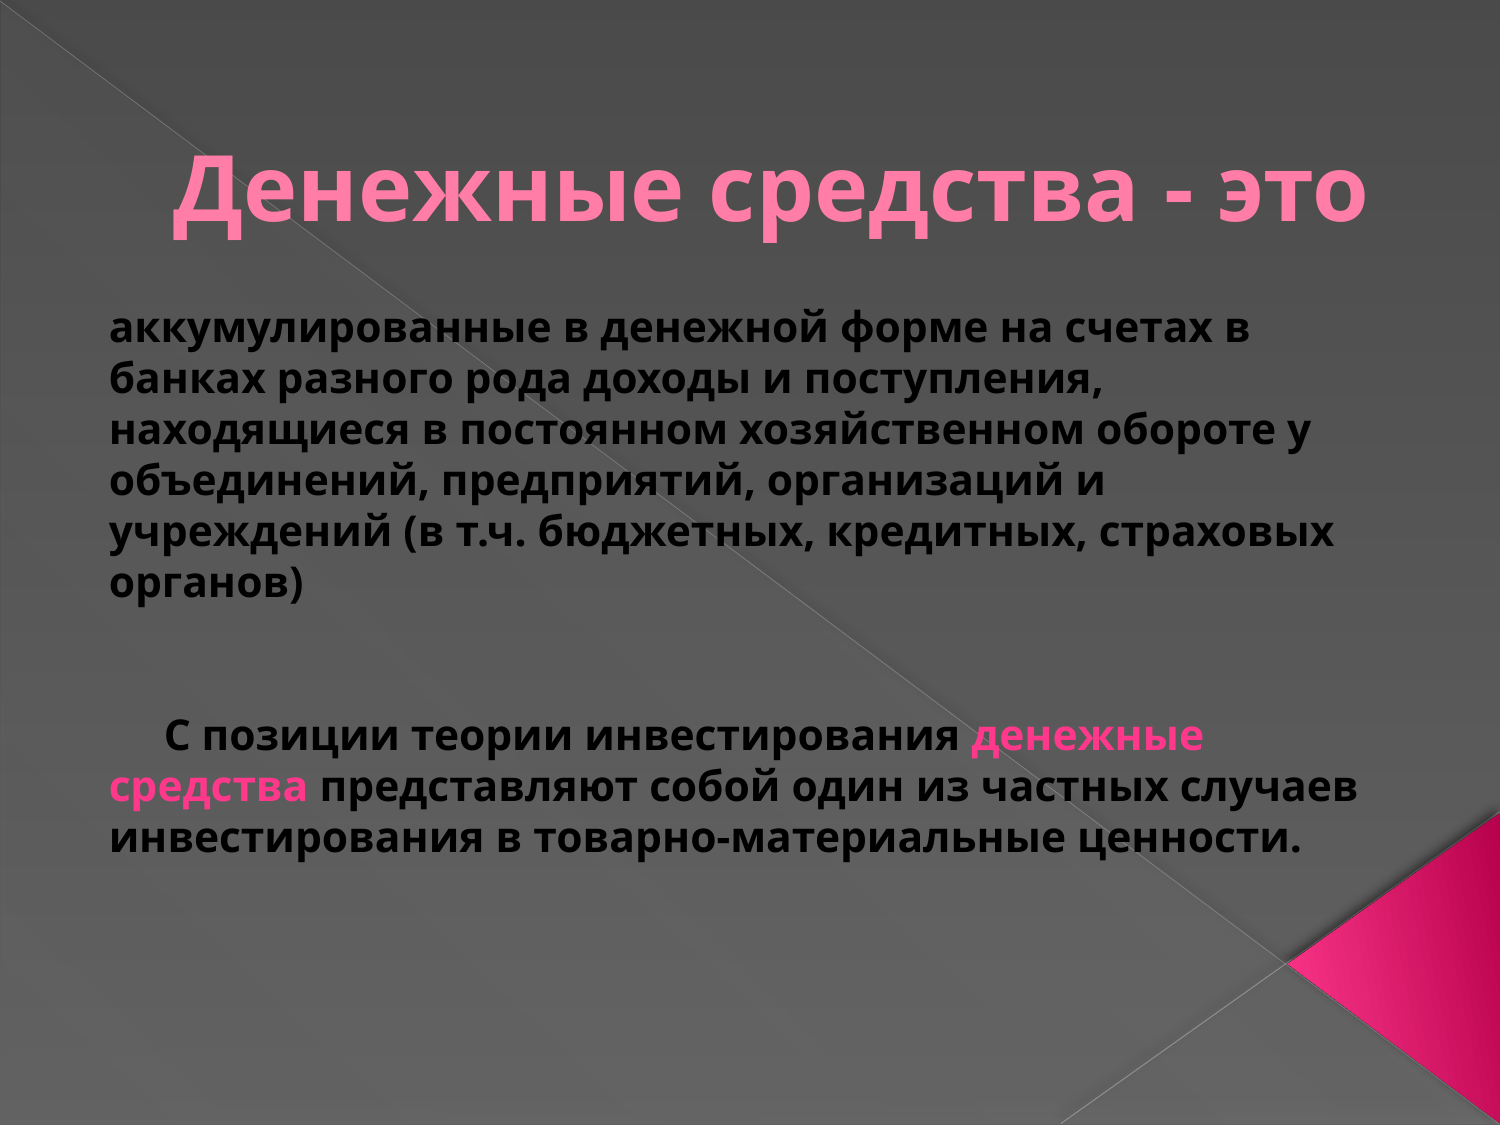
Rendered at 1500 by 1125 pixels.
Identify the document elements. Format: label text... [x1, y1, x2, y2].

title Денежные средства - это [70, 35, 1393, 248]
subtitle аккумулированные в денежной форме на счетах в банках разного рода доходы и поступления, находящиеся в постоянном хозяйственном обороте у объединений, предприятий, организаций и учреждений (в т.ч. бюджетных, кредитных, страховых органов) С позиции теории инвестирования денежные средства представляют собой один из частных случаев инвестирования в товарно-материальные ценности. [93, 292, 1417, 874]
